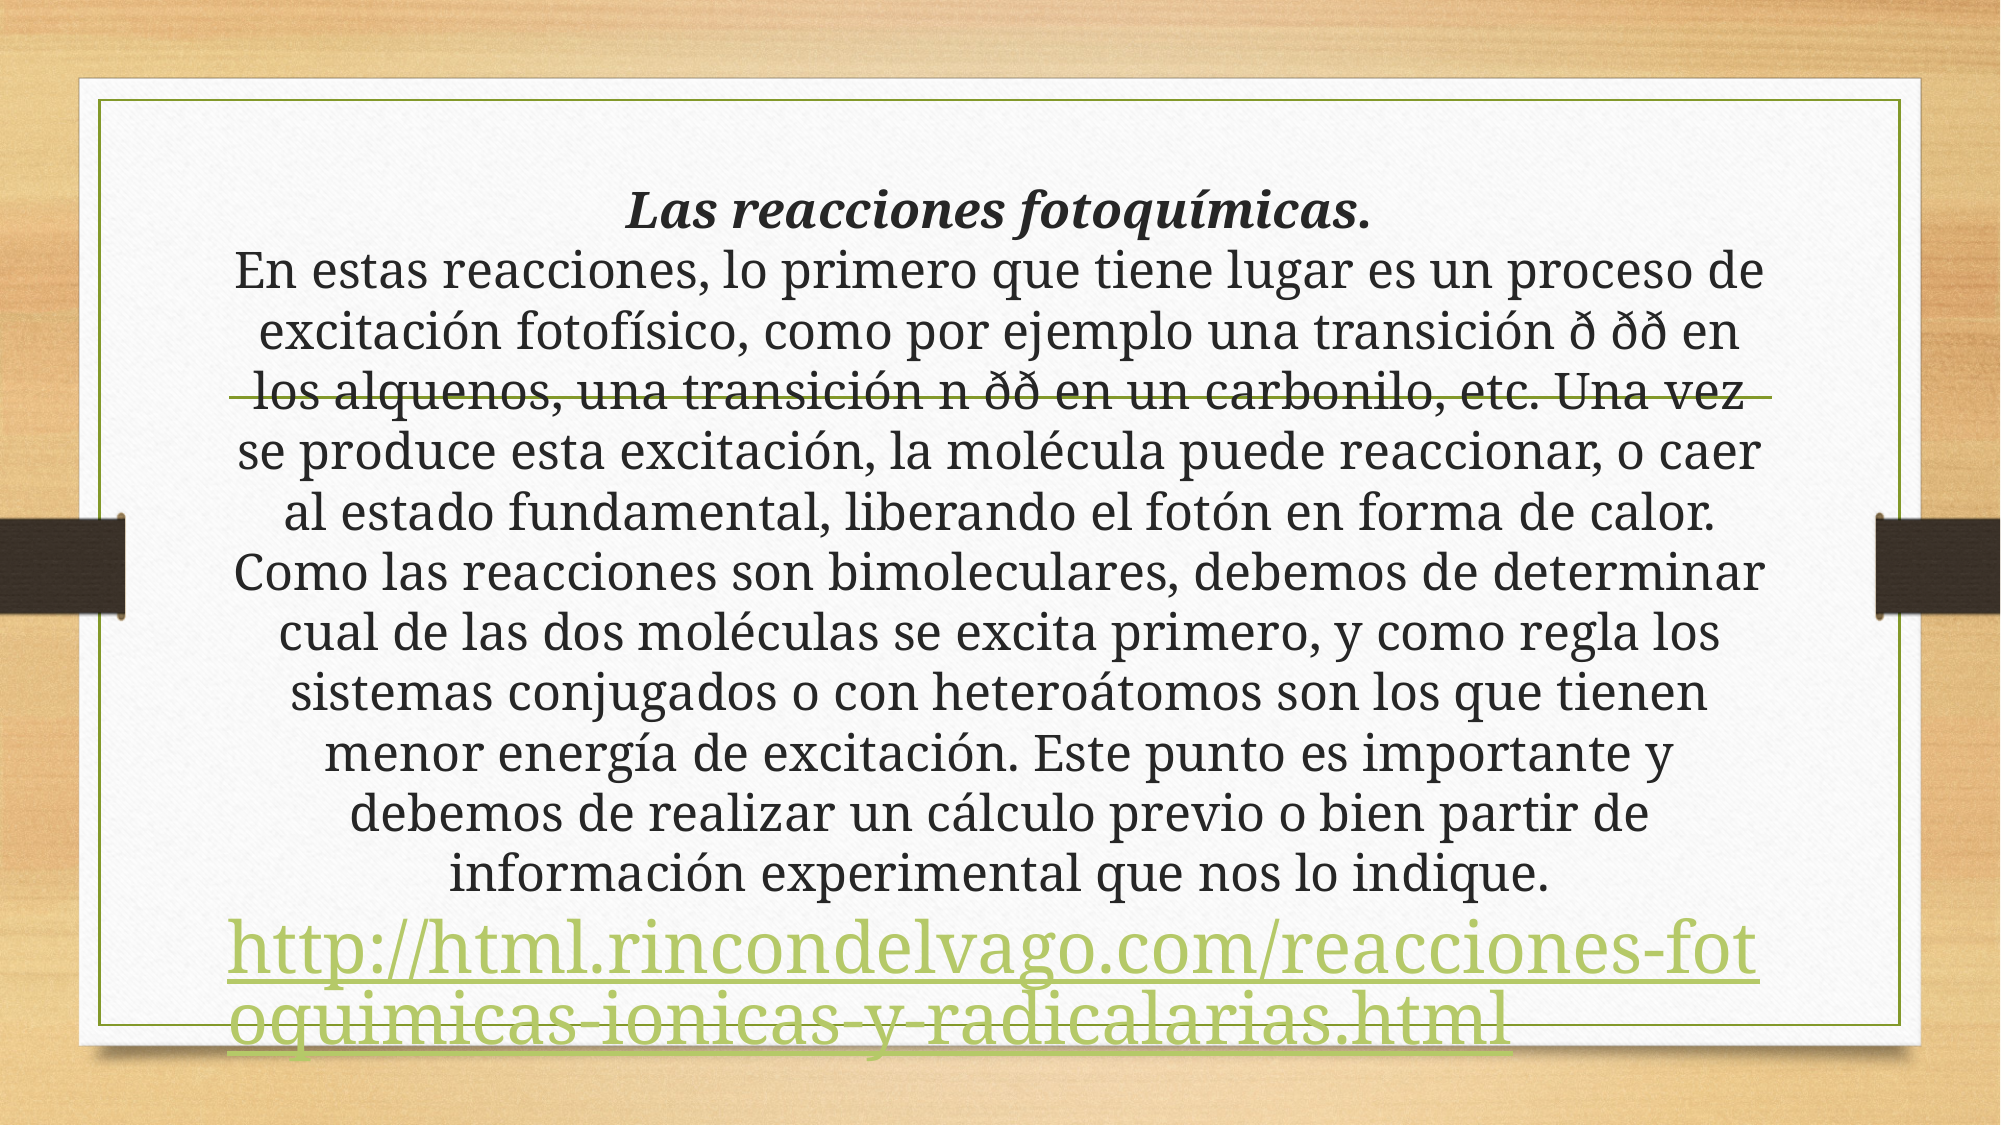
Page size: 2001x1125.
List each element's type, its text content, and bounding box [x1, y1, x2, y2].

title Las reacciones fotoquímicas. En estas reacciones, lo primero que tiene lugar es un proceso de excitación fotofísico, como por ejemplo una transición ð ðð en los alquenos, una transición n ðð en un carbonilo, etc. Una vez se produce esta excitación, la molécula puede reaccionar, o caer al estado fundamental, liberando el fotón en forma de calor. Como las reacciones son bimoleculares, debemos de determinar cual de las dos moléculas se excita primero, y como regla los sistemas conjugados o con heteroátomos son los que tienen menor energía de excitación. Este punto es importante y debemos de realizar un cálculo previo o bien partir de información experimental que nos lo indique. http://html.rincondelvago.com/reacciones-fotoquimicas-ionicas-y-radicalarias.html [212, 161, 1788, 1017]
picture [0, 0, 2001, 1125]
